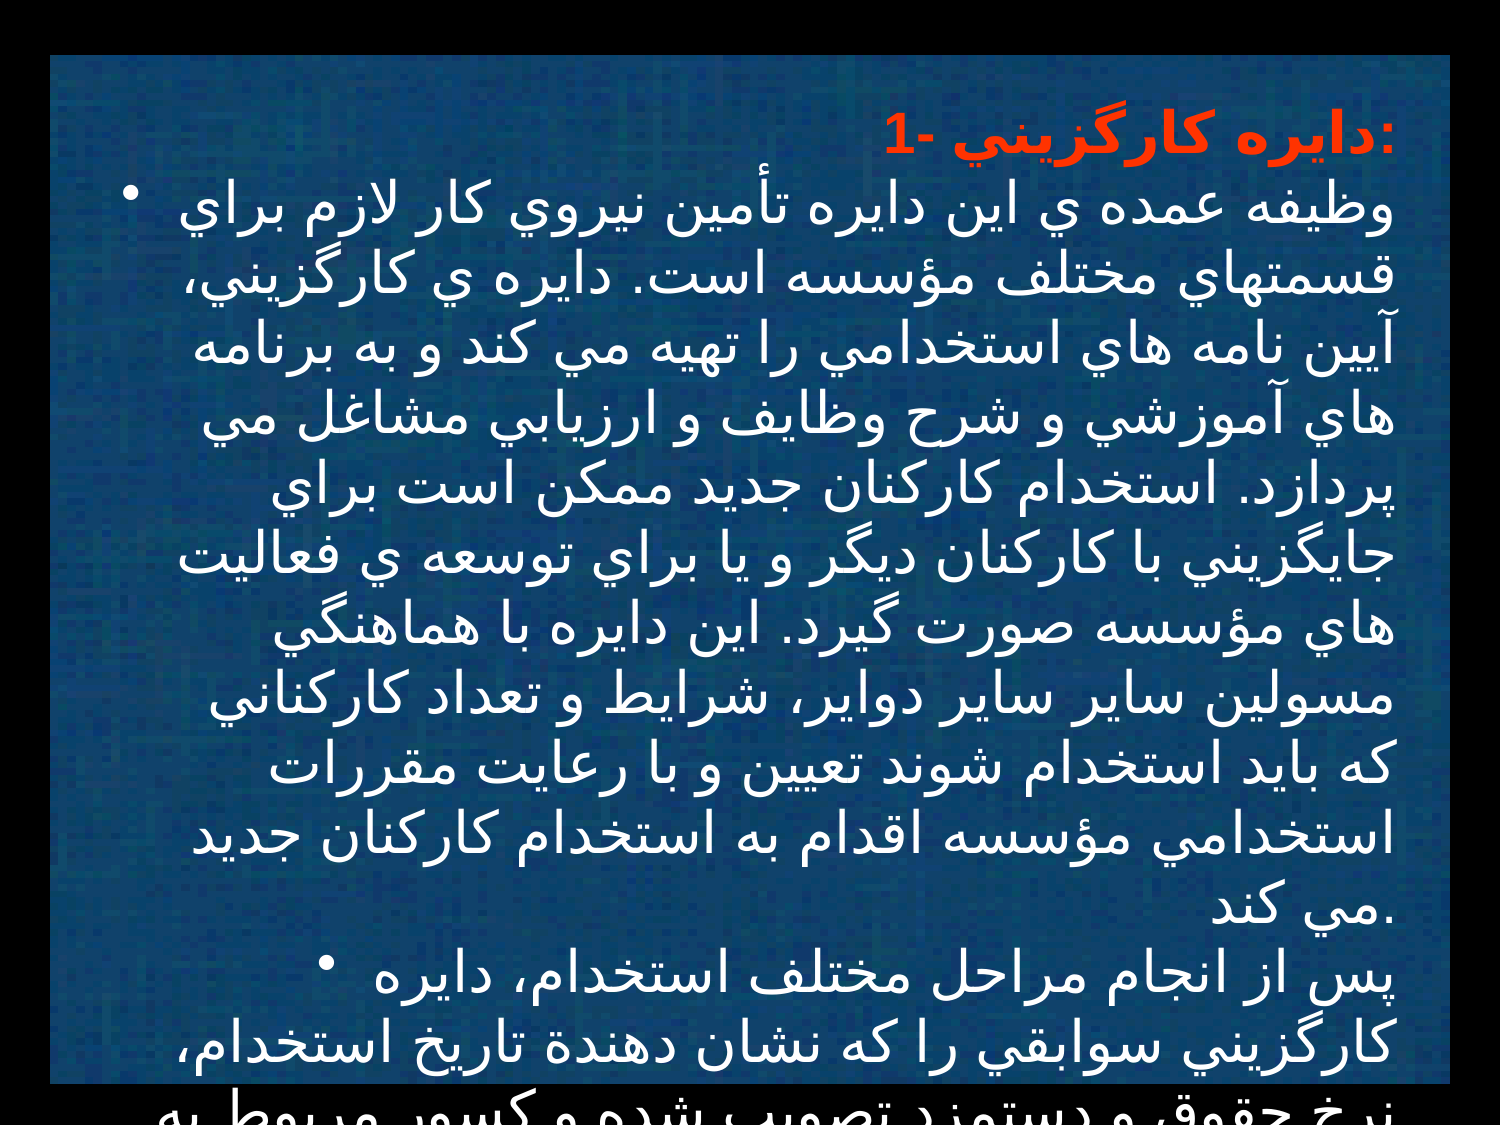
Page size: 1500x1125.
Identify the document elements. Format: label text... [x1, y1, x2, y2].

text_box 1- دايره كارگزيني: وظيفه عمده ي اين دايره تأمين نيروي كار لازم براي قسمتهاي مختلف مؤسسه است. دايره ي كارگزيني، آيين نامه هاي استخدامي را تهيه مي كند و به برنامه هاي آموزشي و شرح وظايف و ارزيابي مشاغل مي پردازد. استخدام كاركنان جديد ممكن است براي جايگزيني با كاركنان ديگر و يا براي توسعه ي فعاليت هاي مؤسسه صورت گيرد. اين دايره با هماهنگي مسولين ساير ساير دواير، شرايط و تعداد كاركناني كه بايد استخدام شوند تعيين و با رعايت مقررات استخدامي مؤسسه اقدام به استخدام كاركنان جديد مي كند. پس از انجام مراحل مختلف استخدام، دايره كارگزيني سوابقي را كه نشان دهندة تاريخ استخدام، نرخ حقوق و دستمزد تصويب شده و كسور مربوط به كارمند جديد را به دايره حقوق و ذستمزد ارسال مي كند. [74, 1091, 1413, 1125]
picture [49, 55, 1451, 1084]
